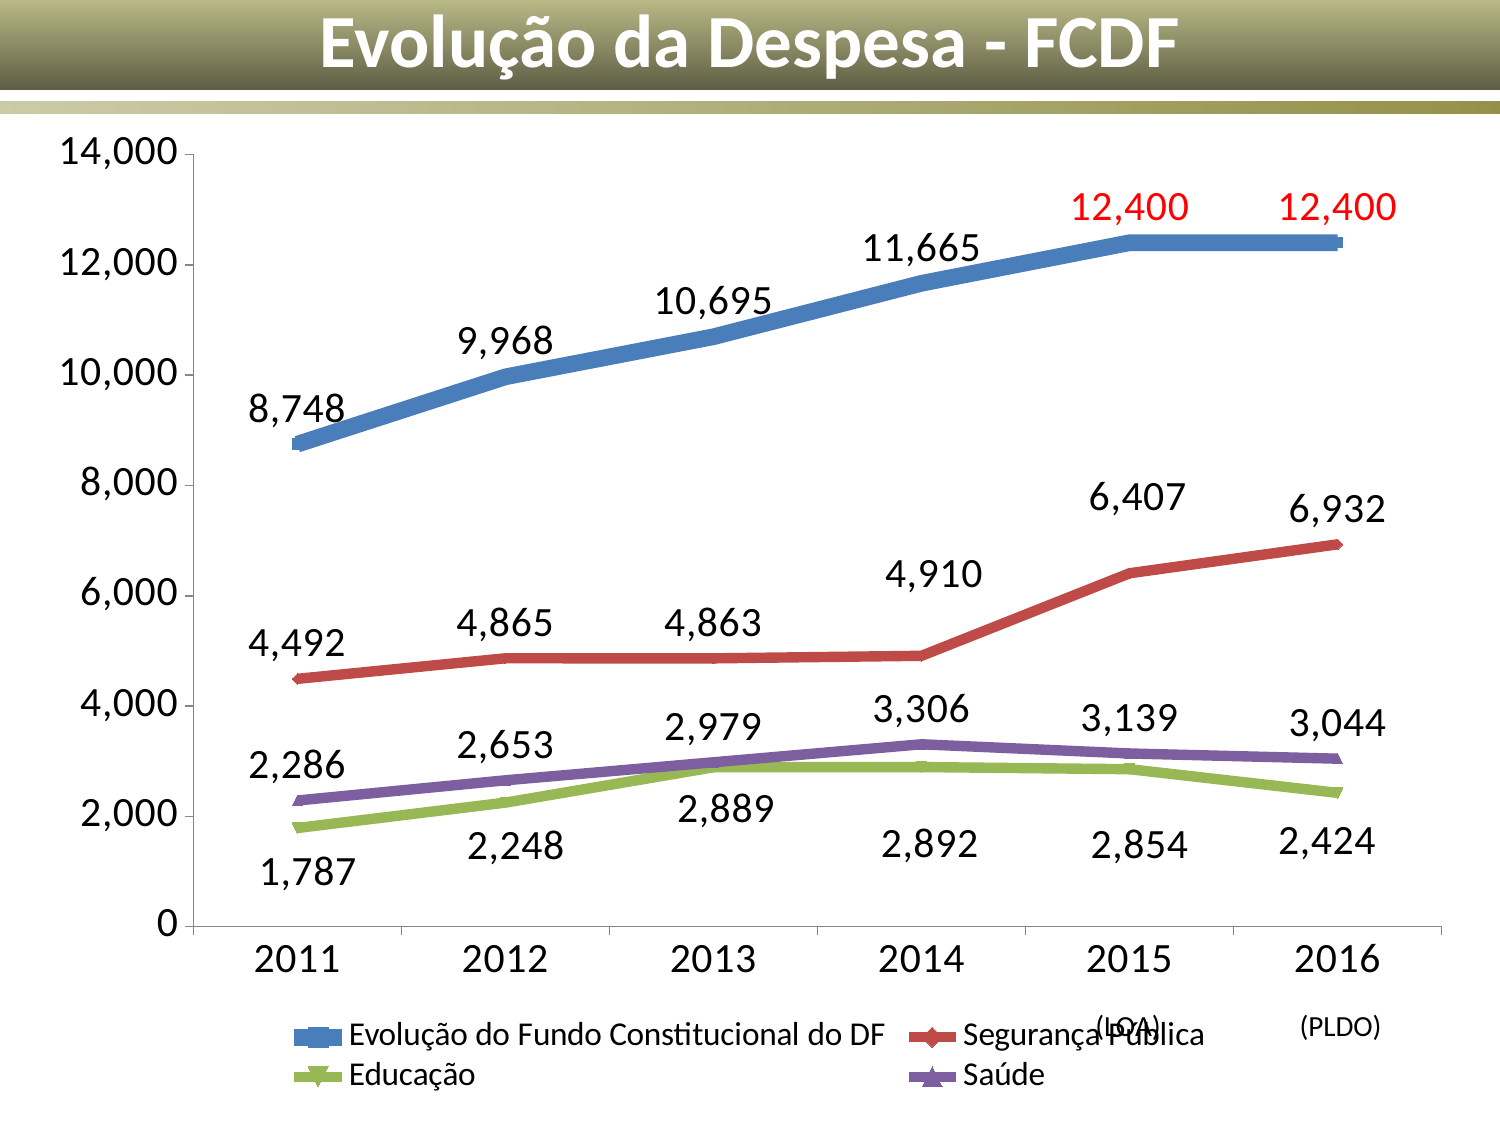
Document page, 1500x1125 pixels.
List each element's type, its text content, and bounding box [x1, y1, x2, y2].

text_box [0, 101, 1500, 114]
chart [29, 113, 1471, 1101]
text_box Evolução da Despesa - FCDF [0, 0, 1500, 90]
